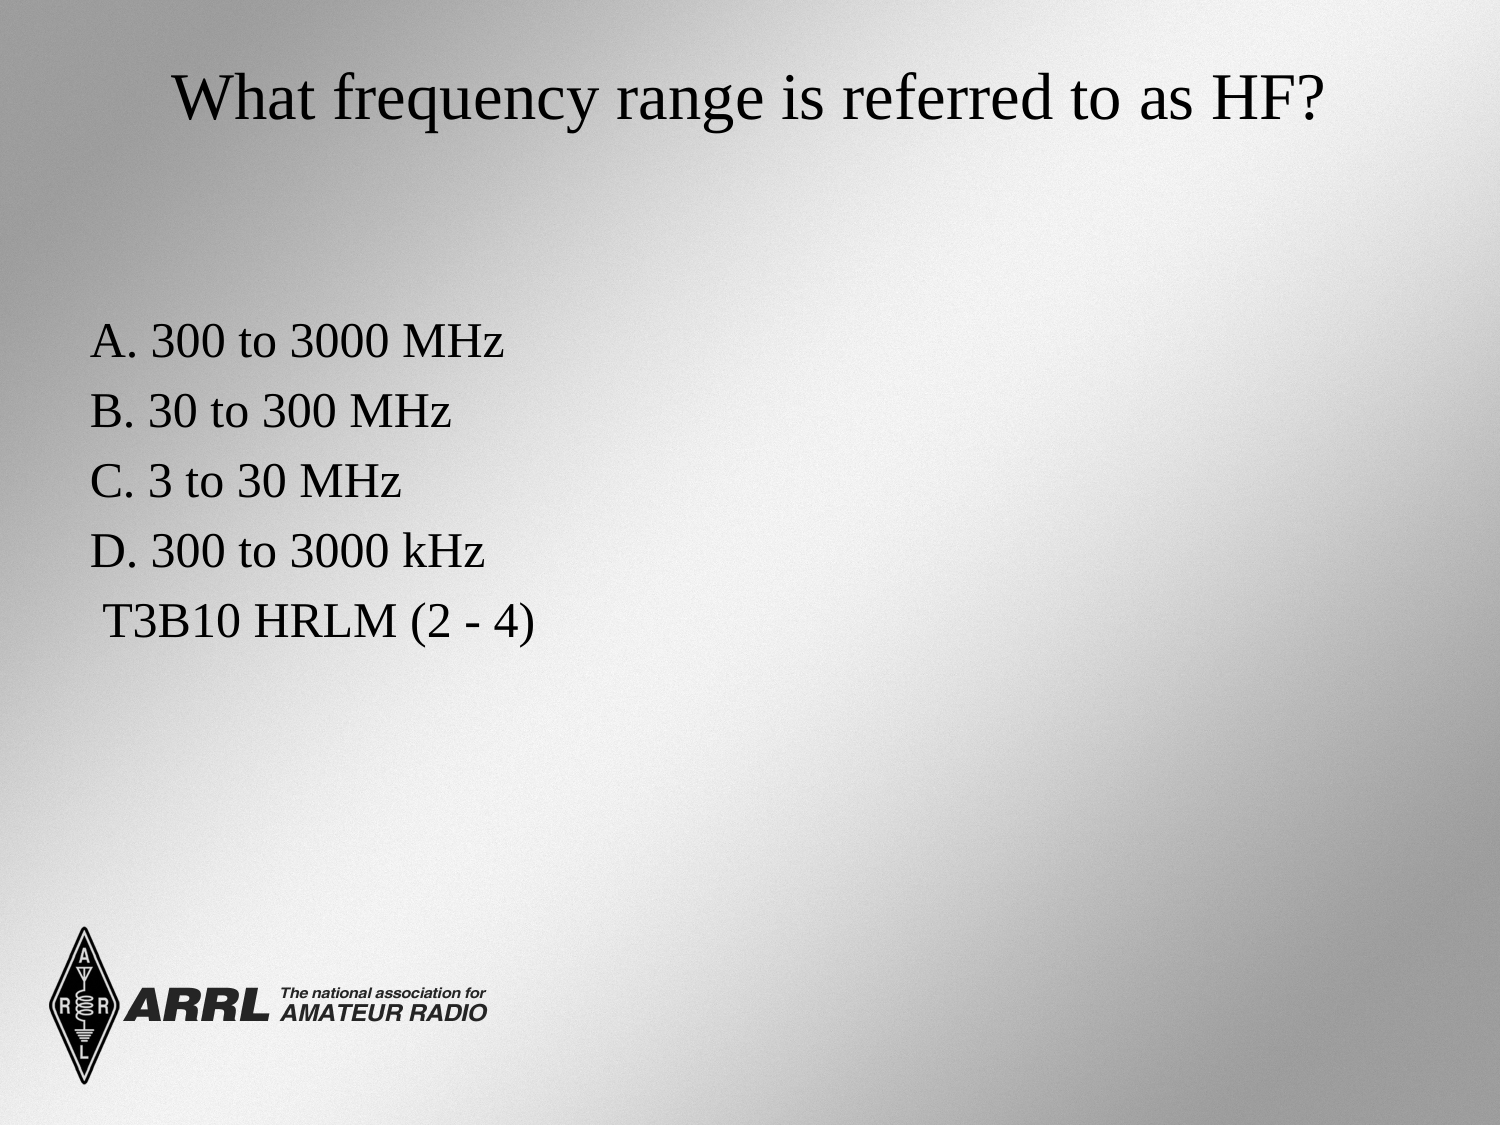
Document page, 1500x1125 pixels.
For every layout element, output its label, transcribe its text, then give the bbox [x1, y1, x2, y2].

picture [0, 0, 1500, 1125]
list A. 300 to 3000 MHz B. 30 to 300 MHz C. 3 to 30 MHz D. 300 to 3000 kHz T3B10 HRLM (2 - 4) [75, 299, 1425, 1005]
title What frequency range is referred to as HF? [75, 45, 1425, 233]
